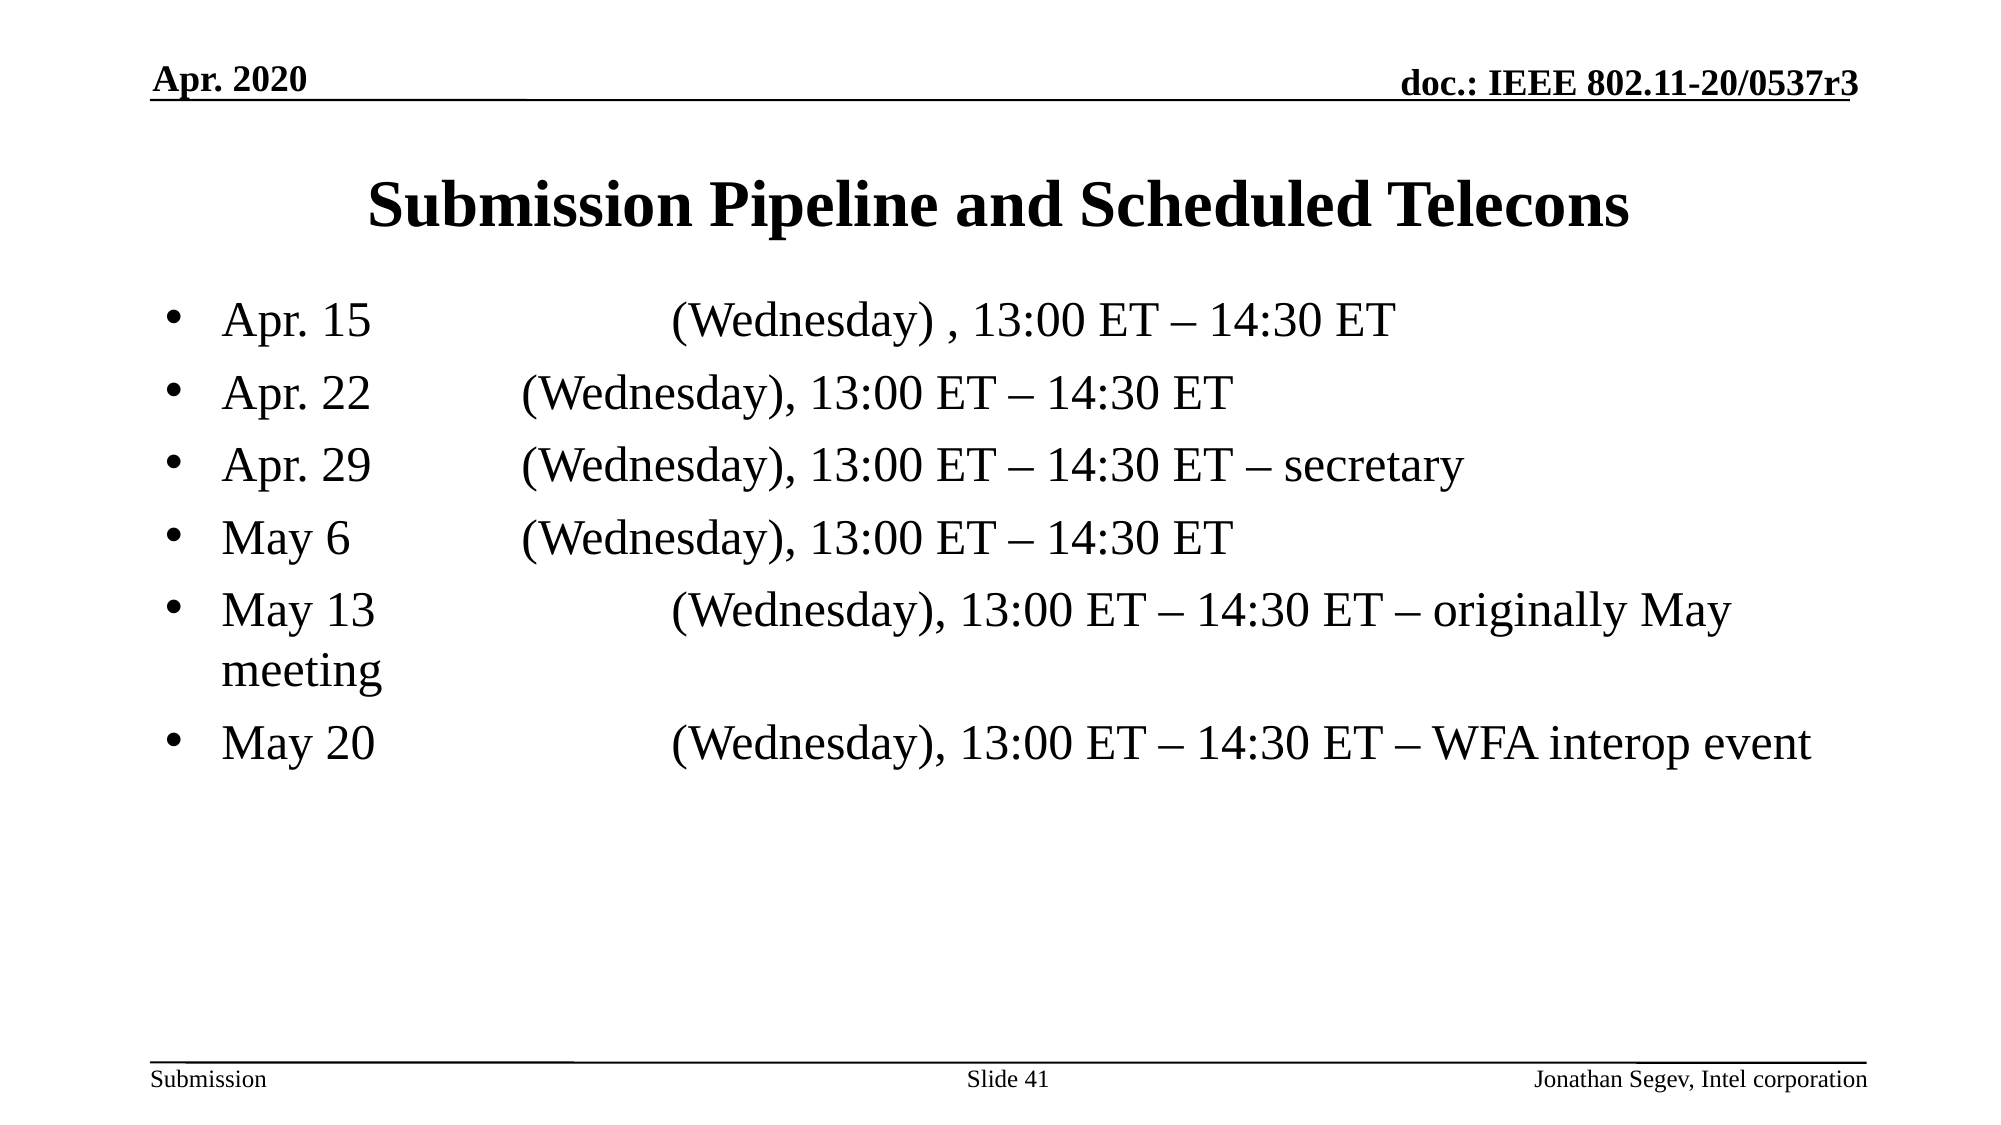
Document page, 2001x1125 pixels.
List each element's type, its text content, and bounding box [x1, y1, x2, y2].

list Apr. 15 (Wednesday) , 13:00 ET – 14:30 ET Apr. 22 (Wednesday), 13:00 ET – 14:30 ET Apr. 29 (Wednesday), 13:00 ET – 14:30 ET – secretary May 6 (Wednesday), 13:00 ET – 14:30 ET May 13 (Wednesday), 13:00 ET – 14:30 ET – originally May meeting May 20 (Wednesday), 13:00 ET – 14:30 ET – WFA interop event [149, 278, 1850, 670]
footer Jonathan Segev, Intel corporation [1171, 1061, 1869, 1093]
slide_number Slide 41 [950, 1061, 1067, 1123]
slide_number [152, 54, 563, 100]
title Submission Pipeline and Scheduled Telecons [149, 112, 1850, 278]
